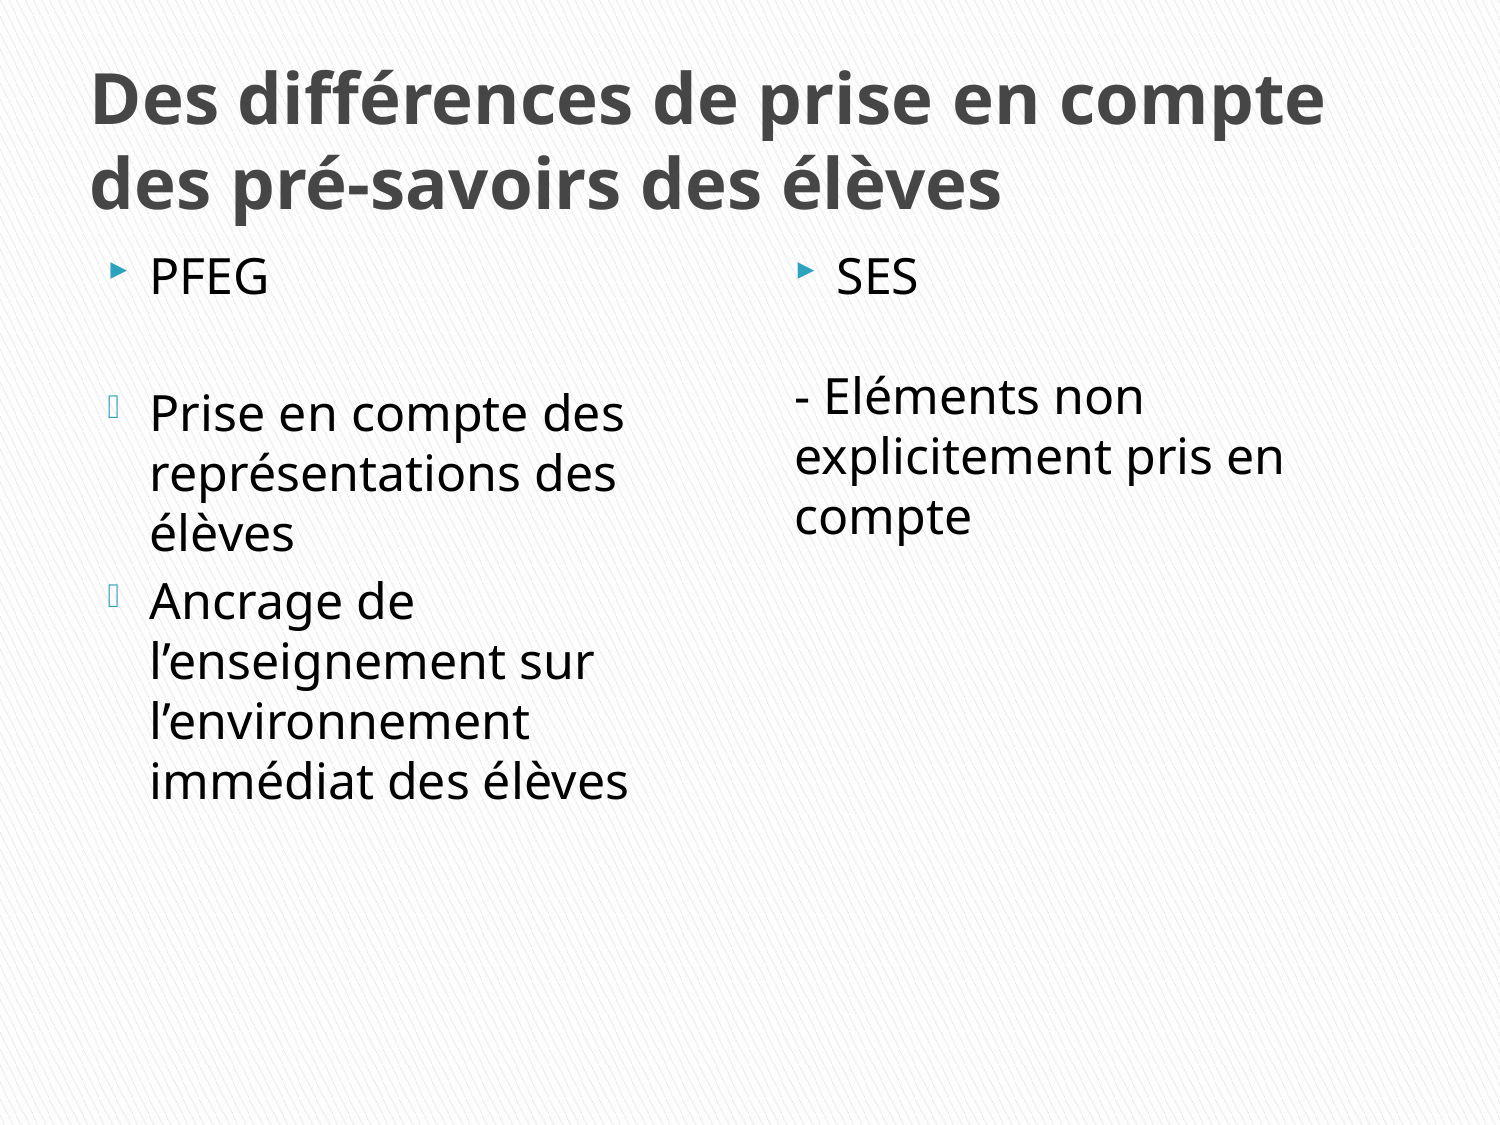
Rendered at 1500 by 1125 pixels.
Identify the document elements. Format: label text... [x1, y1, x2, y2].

list PFEG Prise en compte des représentations des élèves Ancrage de l’enseignement sur l’environnement immédiat des élèves [75, 236, 738, 884]
list SES - Eléments non explicitement pris en compte [761, 236, 1425, 884]
title Des différences de prise en compte des pré-savoirs des élèves [75, 44, 1425, 233]
